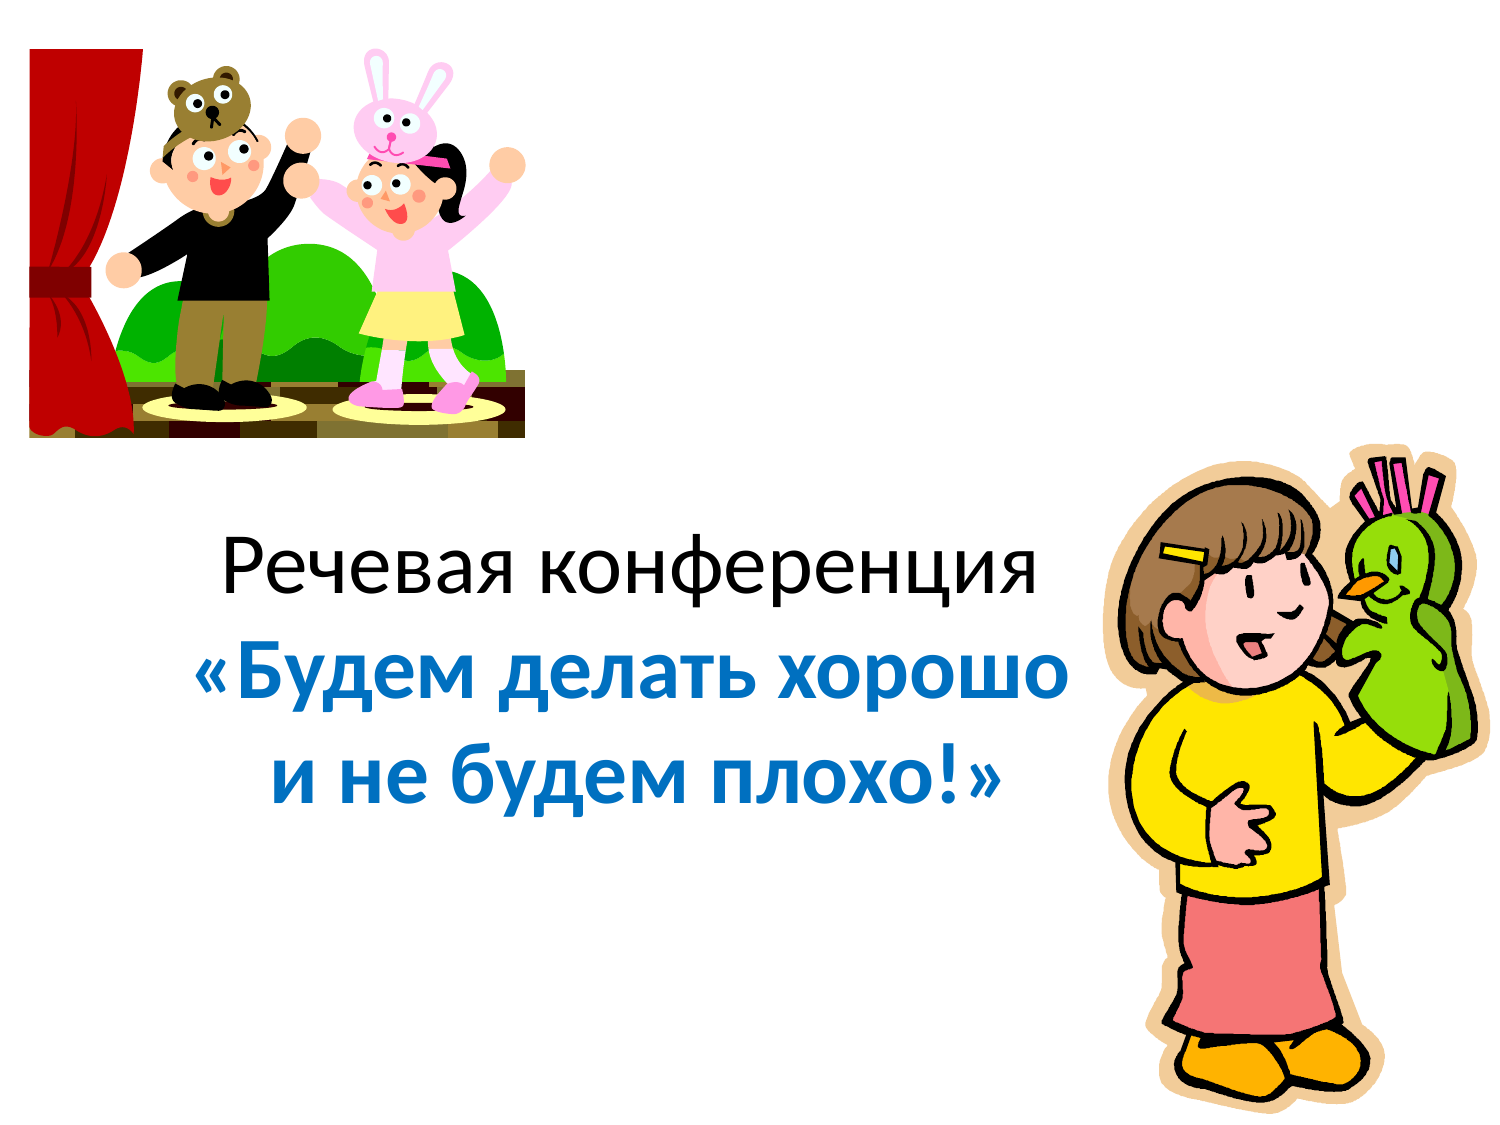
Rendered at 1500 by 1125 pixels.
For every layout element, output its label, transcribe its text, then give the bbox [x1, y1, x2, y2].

picture [29, 42, 526, 439]
title Речевая конференция «Будем делать хорошо и не будем плохо!» [160, 440, 1094, 888]
picture [1099, 434, 1500, 1125]
